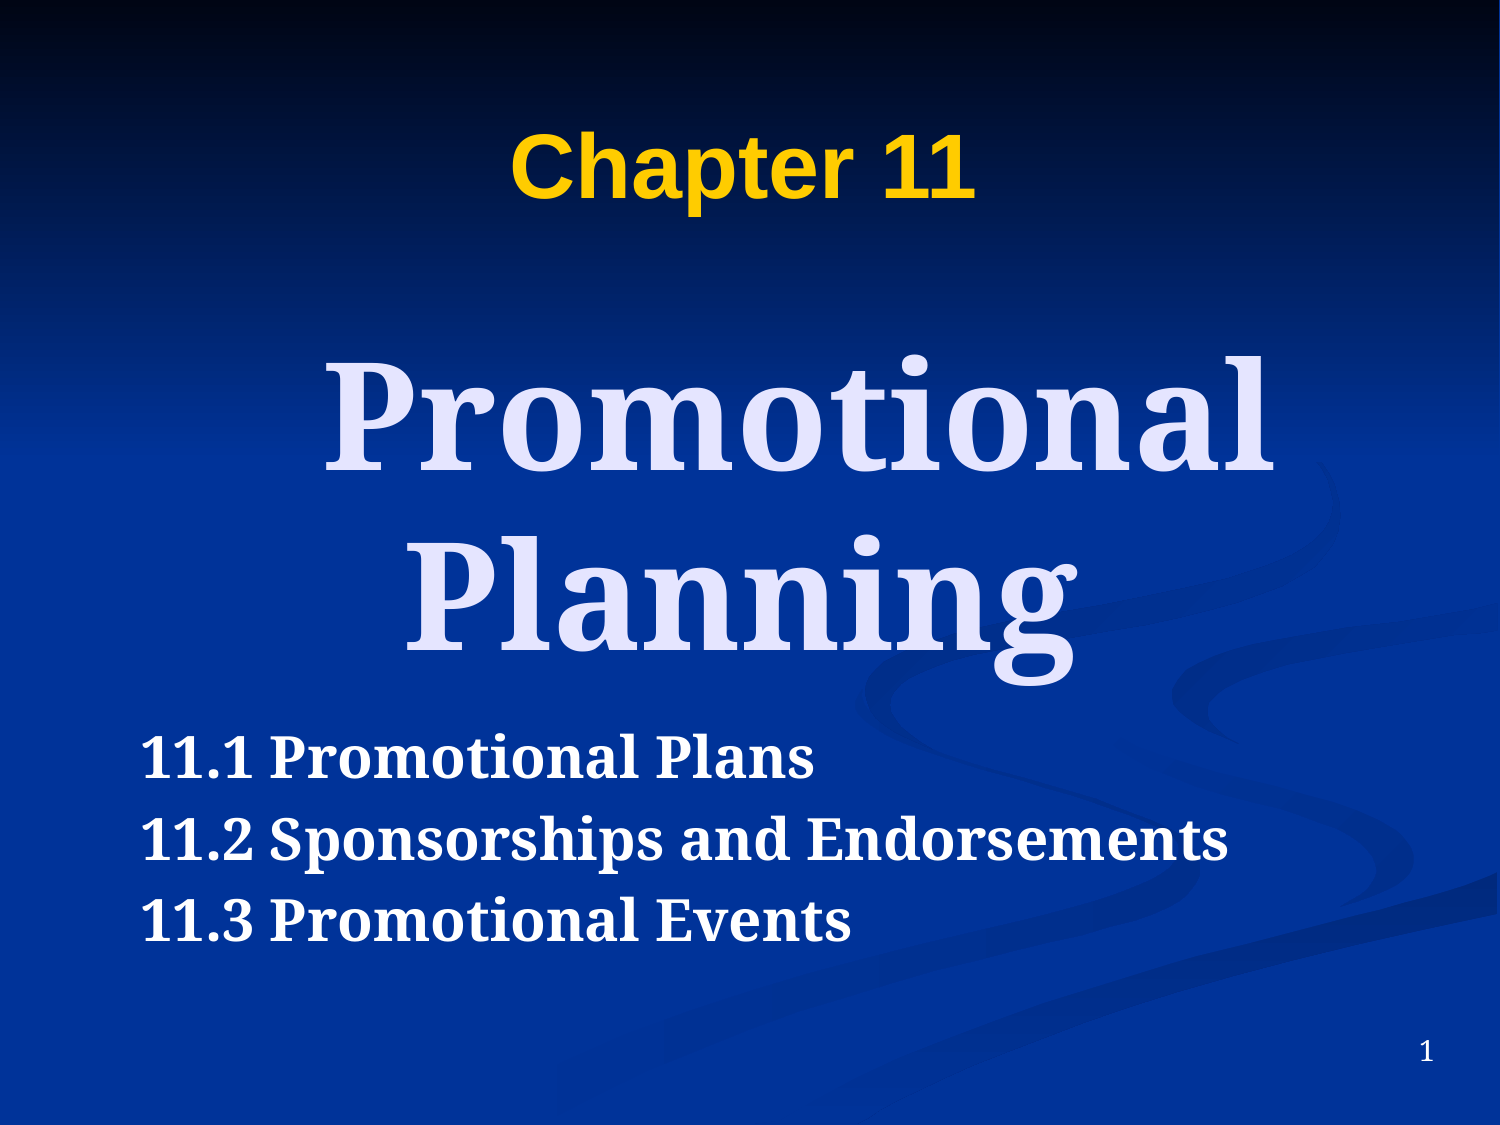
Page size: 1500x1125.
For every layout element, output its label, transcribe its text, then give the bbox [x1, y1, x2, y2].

title Promotional Planning [162, 312, 1438, 598]
text_box Chapter 11 [474, 99, 1013, 225]
text_box 1 [1137, 1024, 1450, 1103]
subtitle 11.1 Promotional Plans 11.2 Sponsorships and Endorsements 11.3 Promotional Events [124, 712, 1359, 1024]
